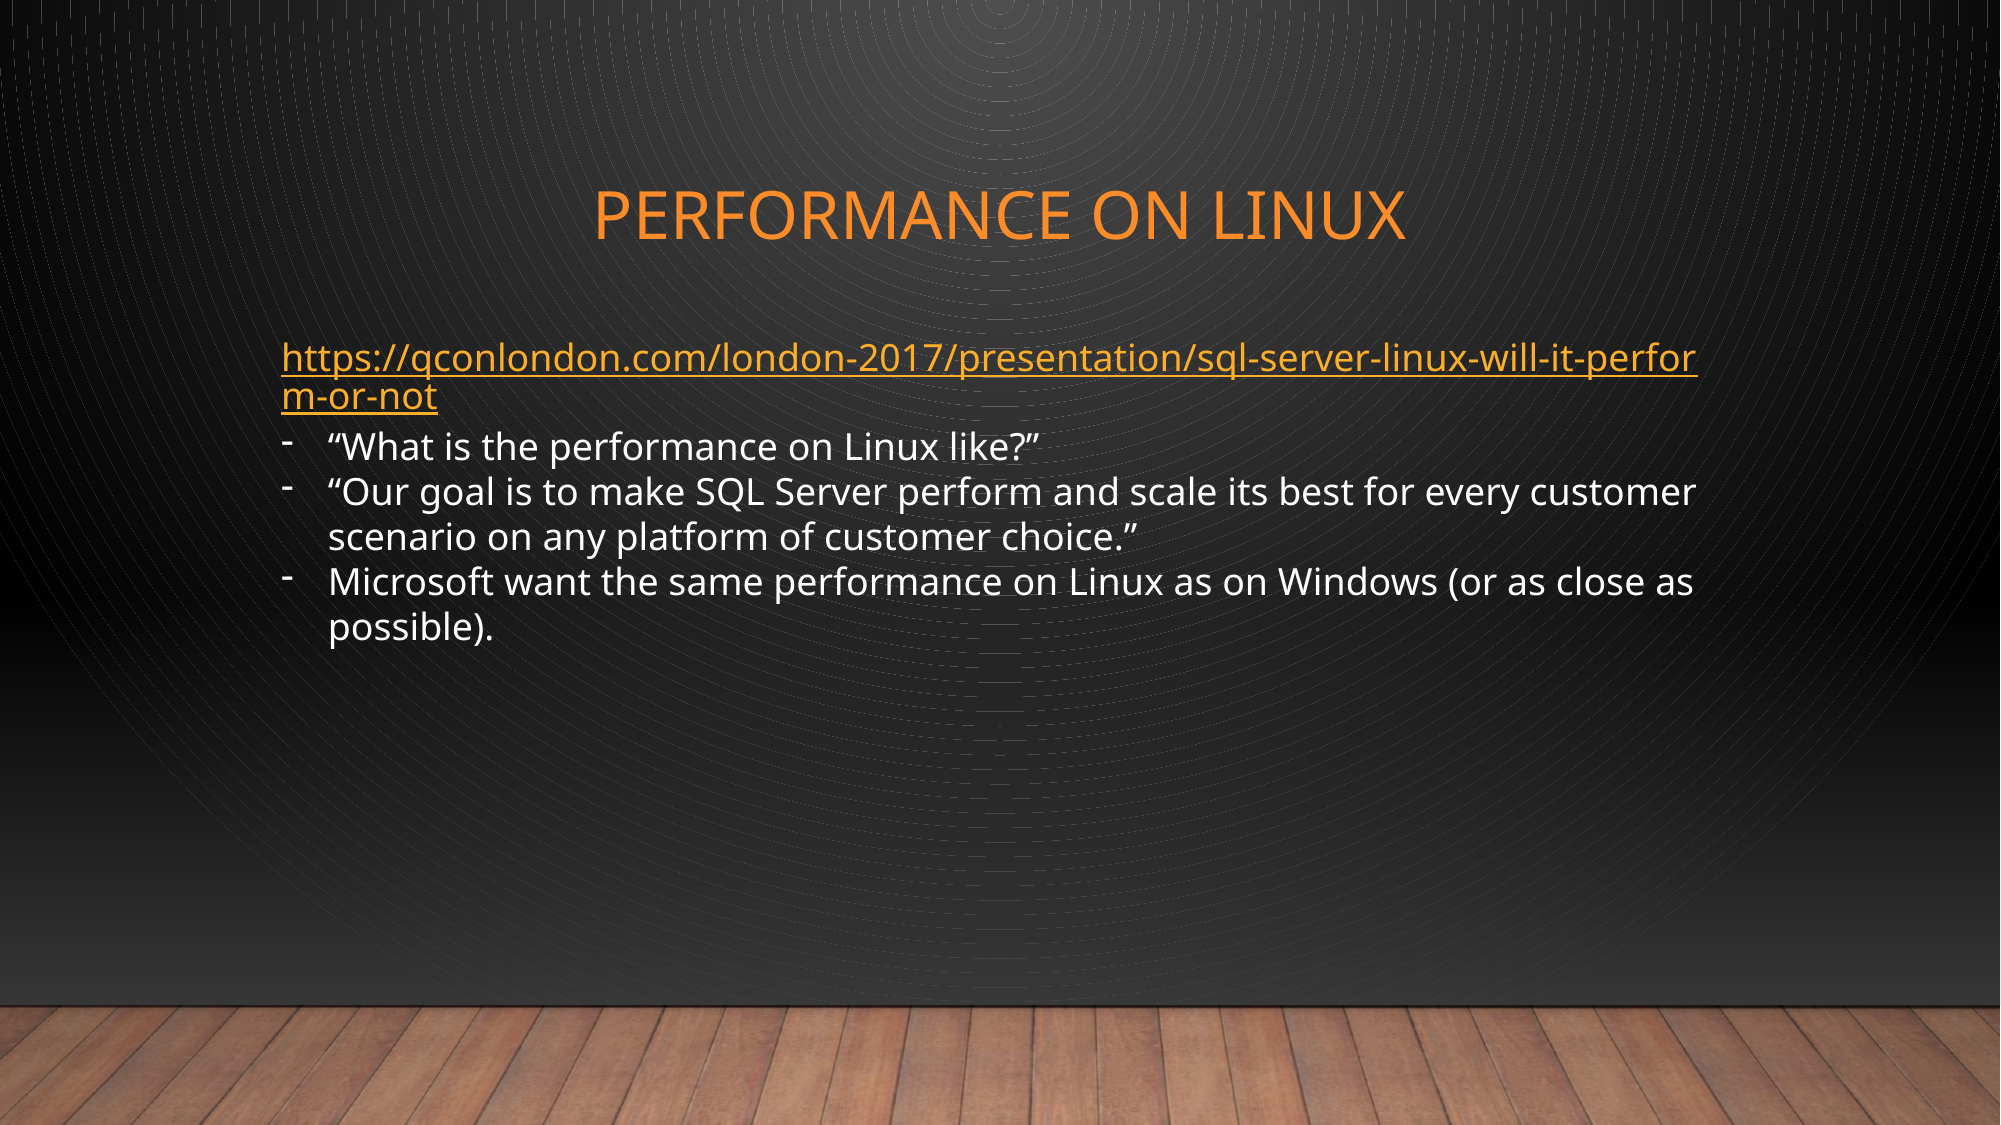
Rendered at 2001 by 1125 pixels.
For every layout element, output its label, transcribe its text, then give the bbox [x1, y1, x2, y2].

title PerfORMANCE ON LINUX [238, 131, 1763, 305]
picture [0, 1005, 2000, 1125]
text_box https://qconlondon.com/london-2017/presentation/sql-server-linux-will-it-perform-or-not “What is the performance on Linux like?” “Our goal is to make SQL Server perform and scale its best for every customer scenario on any platform of customer choice.” Microsoft want the same performance on Linux as on Windows (or as close as possible). [266, 326, 1720, 663]
